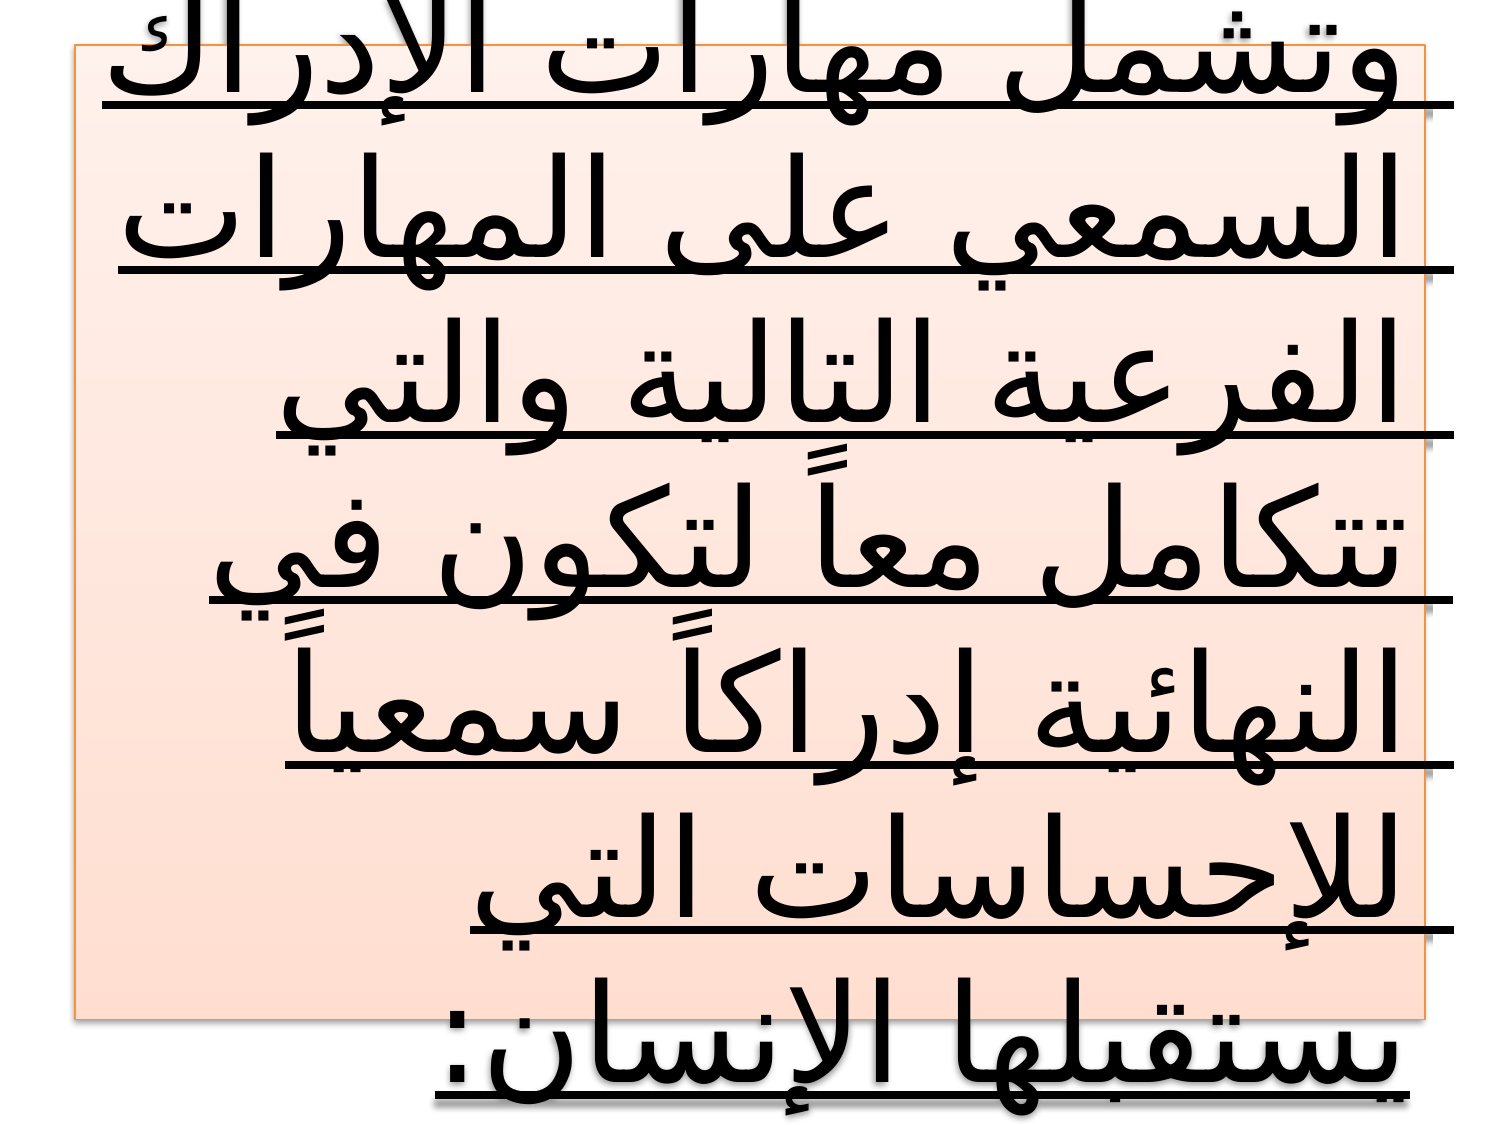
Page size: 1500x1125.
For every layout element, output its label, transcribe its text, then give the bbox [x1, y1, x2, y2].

title وتشمل مهارات الإدراك السمعي على المهارات الفرعية التالية والتي تتكامل معاً لتكون في النهائية إدراكاً سمعياً للإحساسات التي يستقبلها الإنسان: [74, 44, 1426, 1020]
